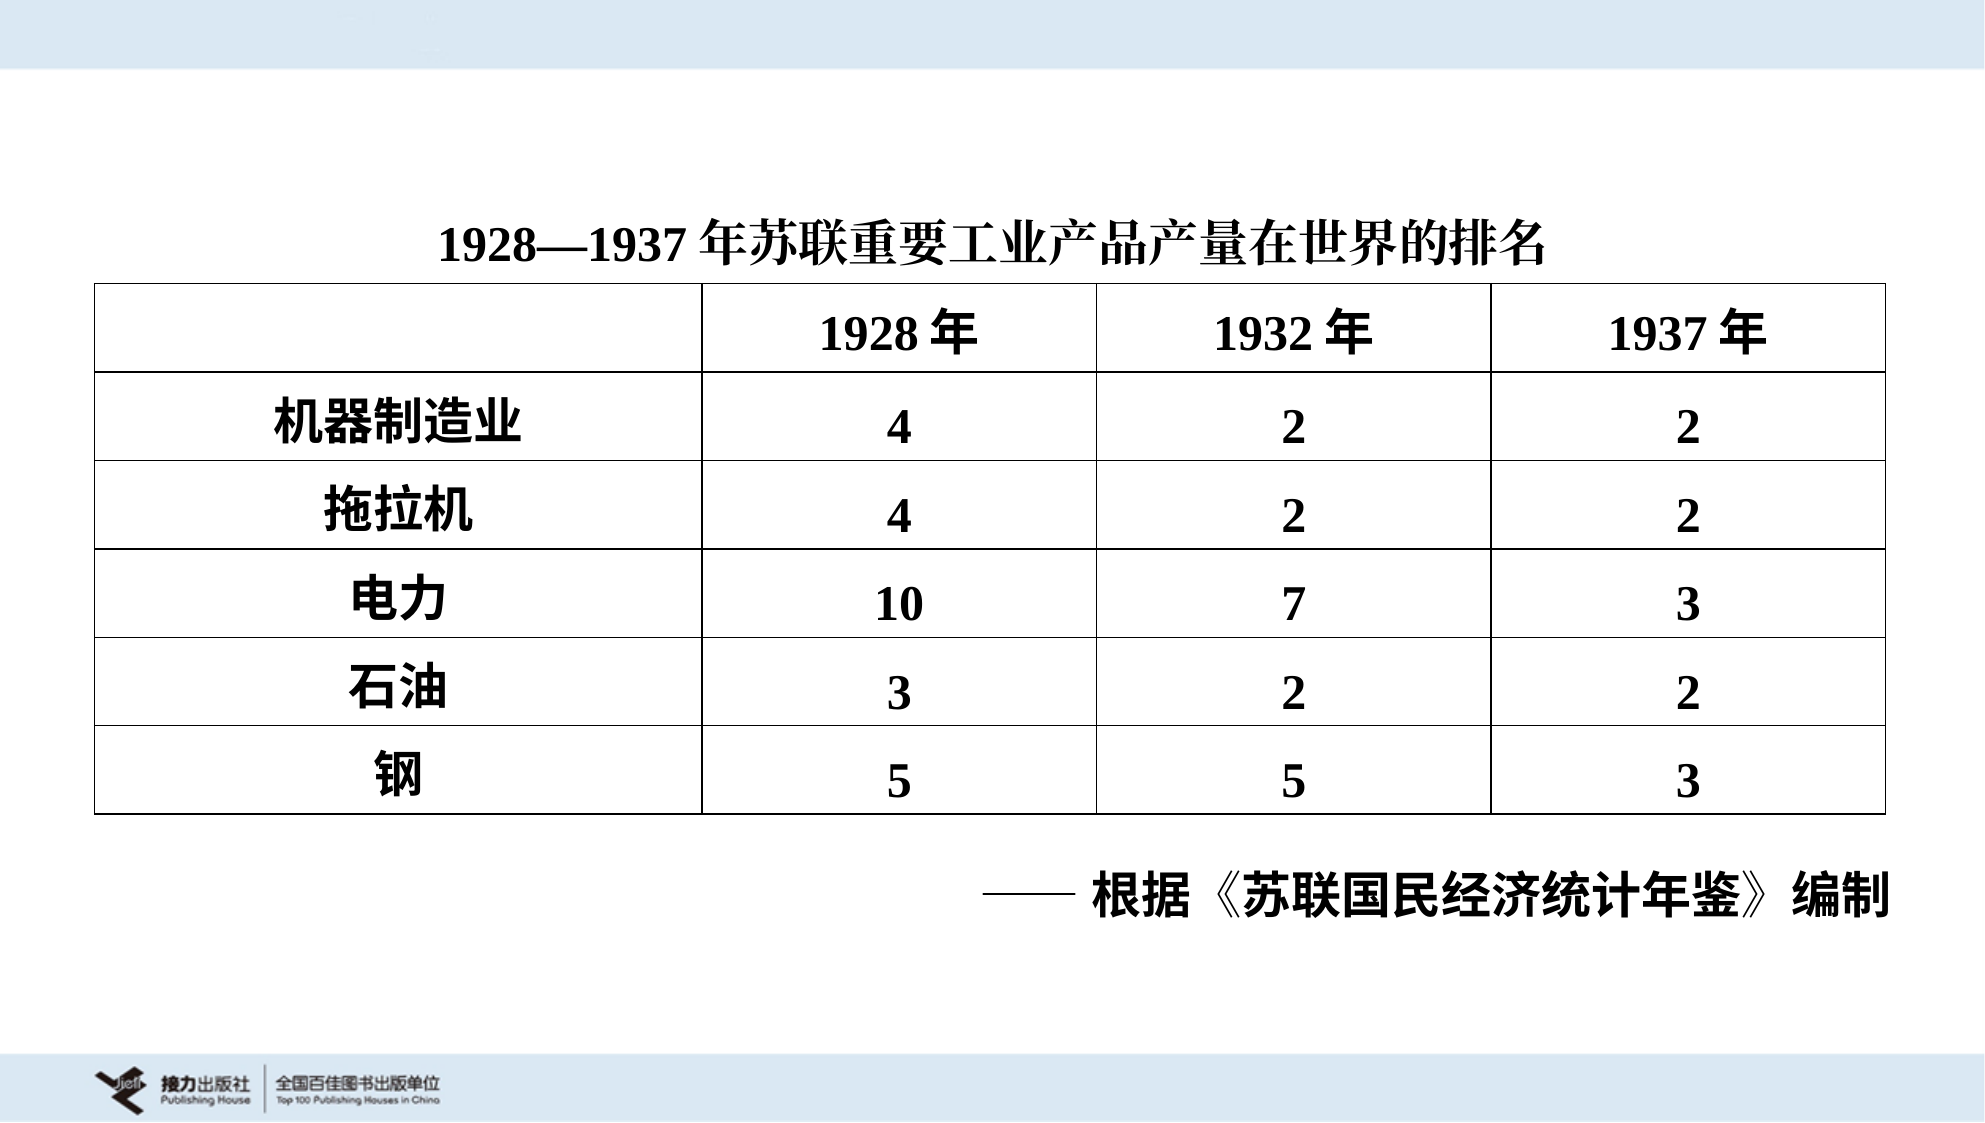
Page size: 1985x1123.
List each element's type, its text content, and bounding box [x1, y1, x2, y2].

table_header 1928年 [703, 284, 1096, 371]
picture [0, 0, 1985, 1122]
table_cell 2 [1097, 461, 1490, 548]
table_header 1937年 [1492, 284, 1885, 371]
table_cell 5 [1097, 726, 1490, 813]
table_cell 3 [1492, 726, 1885, 813]
text_box 1928—1937年苏联重要工业产品产量在世界的排名 [94, 184, 1892, 272]
table_cell 2 [1492, 461, 1885, 548]
table_cell 7 [1097, 550, 1490, 637]
table_cell 2 [1097, 638, 1490, 725]
table_cell 石油 [95, 638, 701, 725]
table_header 1932年 [1097, 284, 1490, 371]
table_header [95, 284, 701, 371]
table_cell 4 [703, 373, 1096, 460]
table_cell 机器制造业 [95, 373, 701, 460]
table_cell 2 [1492, 638, 1885, 725]
table_cell 钢 [95, 726, 701, 813]
table_cell 电力 [95, 550, 701, 637]
text_box ——根据《苏联国民经济统计年鉴》编制 [94, 835, 1892, 951]
table_cell 3 [703, 638, 1096, 725]
table_cell 2 [1097, 373, 1490, 460]
table_cell 10 [703, 550, 1096, 637]
table_cell 2 [1492, 373, 1885, 460]
table_cell 拖拉机 [95, 461, 701, 548]
table_cell 3 [1492, 550, 1885, 637]
table_cell 5 [703, 726, 1096, 813]
table_cell 4 [703, 461, 1096, 548]
